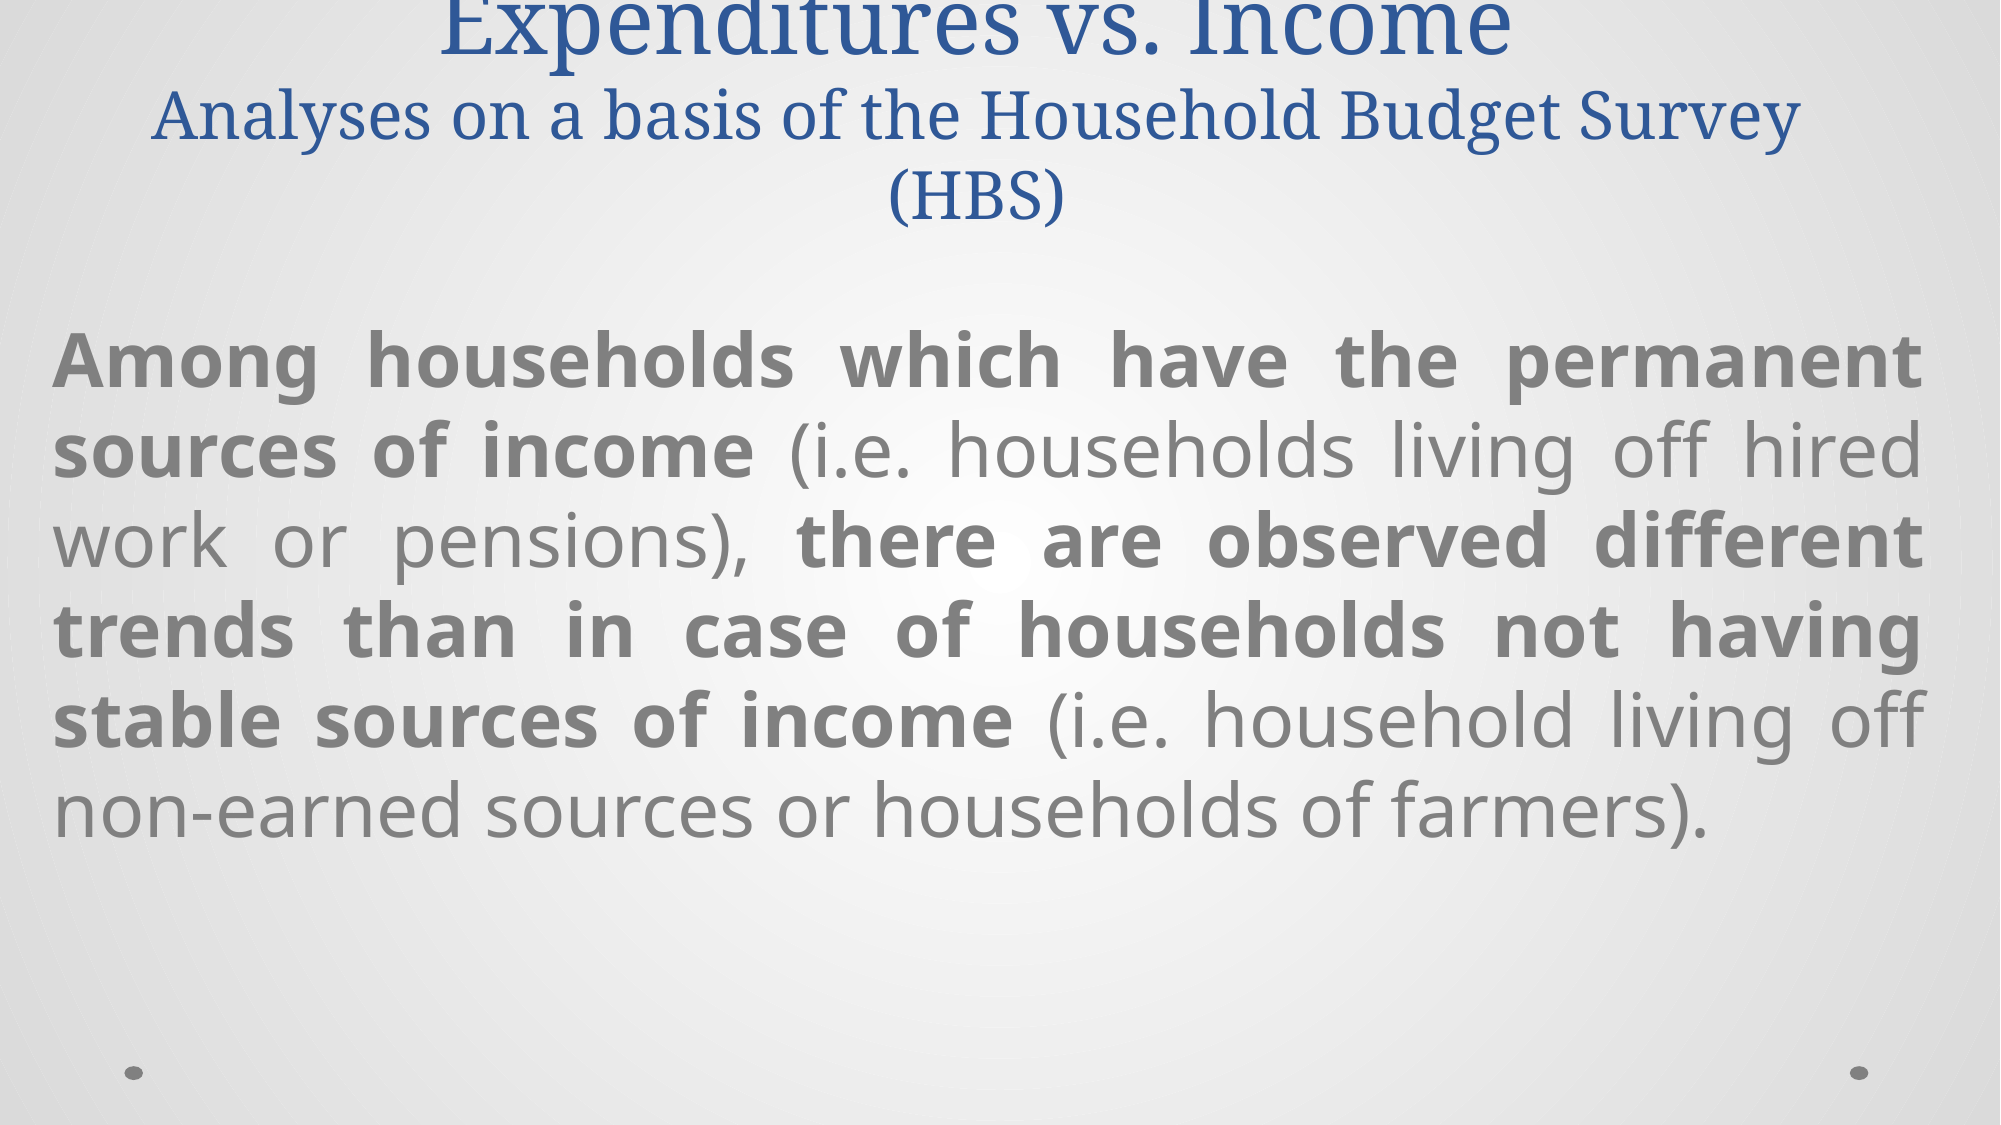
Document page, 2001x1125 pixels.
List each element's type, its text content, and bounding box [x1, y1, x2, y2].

list Among households which have the permanent sources of income (i.e. households living off hired work or pensions), there are observed different trends than in case of households not having stable sources of income (i.e. household living off non-earned sources or households of farmers). [37, 305, 1941, 937]
title Expenditures vs. Income Analyses on a basis of the Household Budget Survey (HBS) [68, 39, 1886, 241]
